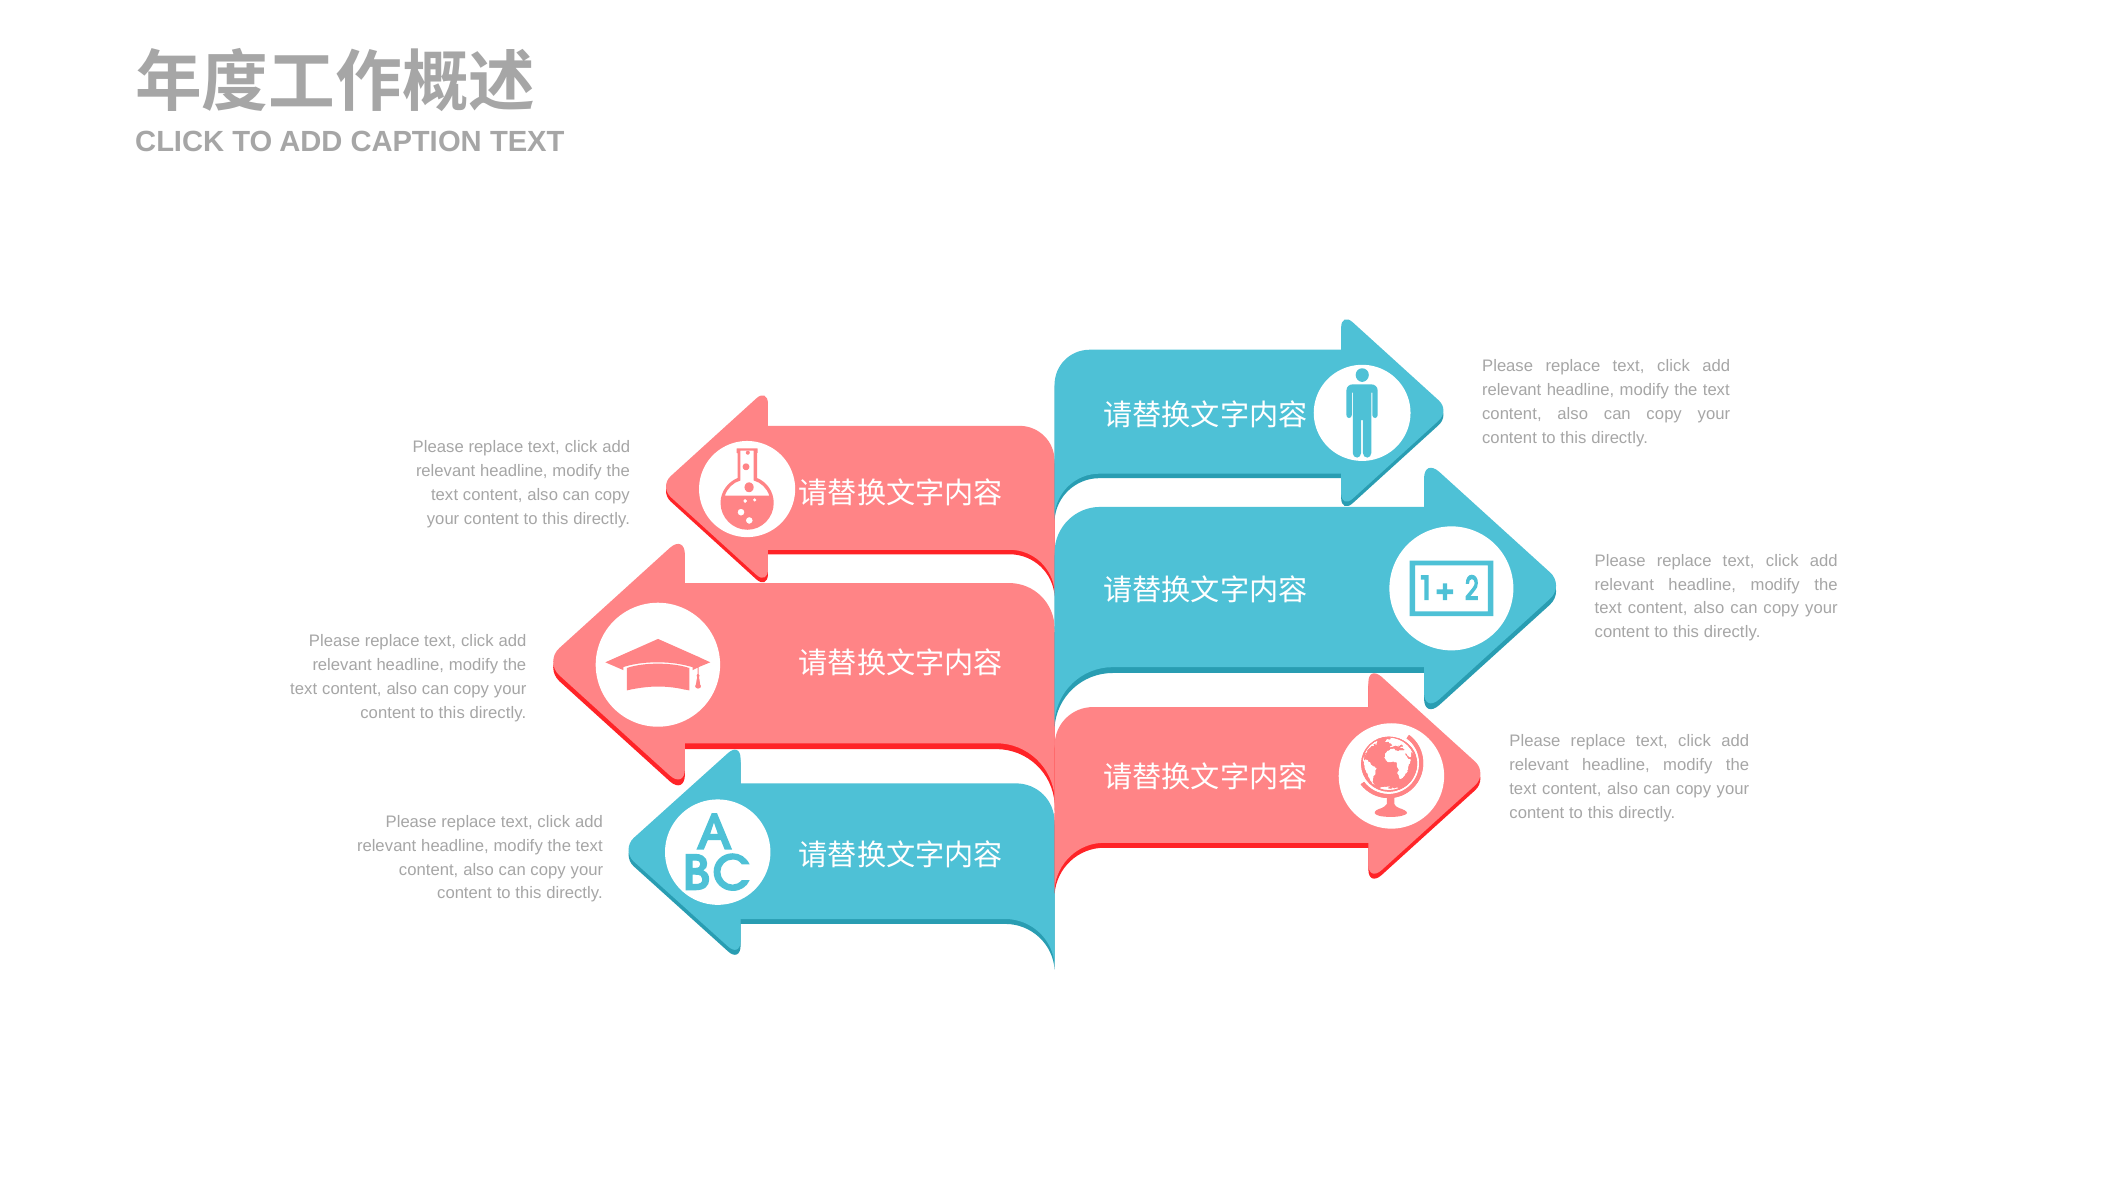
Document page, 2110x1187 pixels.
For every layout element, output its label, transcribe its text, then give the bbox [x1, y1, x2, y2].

text_box CLICK TO ADD CAPTION TEXT [135, 122, 596, 158]
text_box Please replace text, click add relevant headline, modify the text content, also can copy your content to this directly. [1461, 340, 1752, 458]
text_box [551, 540, 1054, 804]
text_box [1054, 728, 1483, 894]
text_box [699, 440, 796, 538]
text_box Please replace text, click add relevant headline, modify the text content, also can copy your content to this directly. [319, 796, 625, 913]
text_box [1313, 364, 1411, 461]
text_box Please replace text, click add relevant headline, modify the text content, also can copy your content to this directly. [261, 615, 548, 733]
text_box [1338, 723, 1445, 829]
text_box Please replace text, click add relevant headline, modify the text content, also can copy your content to this directly. [373, 421, 652, 539]
text_box 年度工作概述 [135, 38, 596, 119]
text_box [664, 799, 771, 905]
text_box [626, 804, 1055, 970]
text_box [1389, 526, 1514, 651]
text_box Please replace text, click add relevant headline, modify the text content, also can copy your content to this directly. [1488, 715, 1771, 833]
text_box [595, 602, 721, 727]
text_box Please replace text, click add relevant headline, modify the text content, also can copy your content to this directly. [1573, 535, 1859, 652]
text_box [1054, 464, 1559, 728]
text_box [1054, 316, 1446, 464]
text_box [664, 392, 1054, 540]
